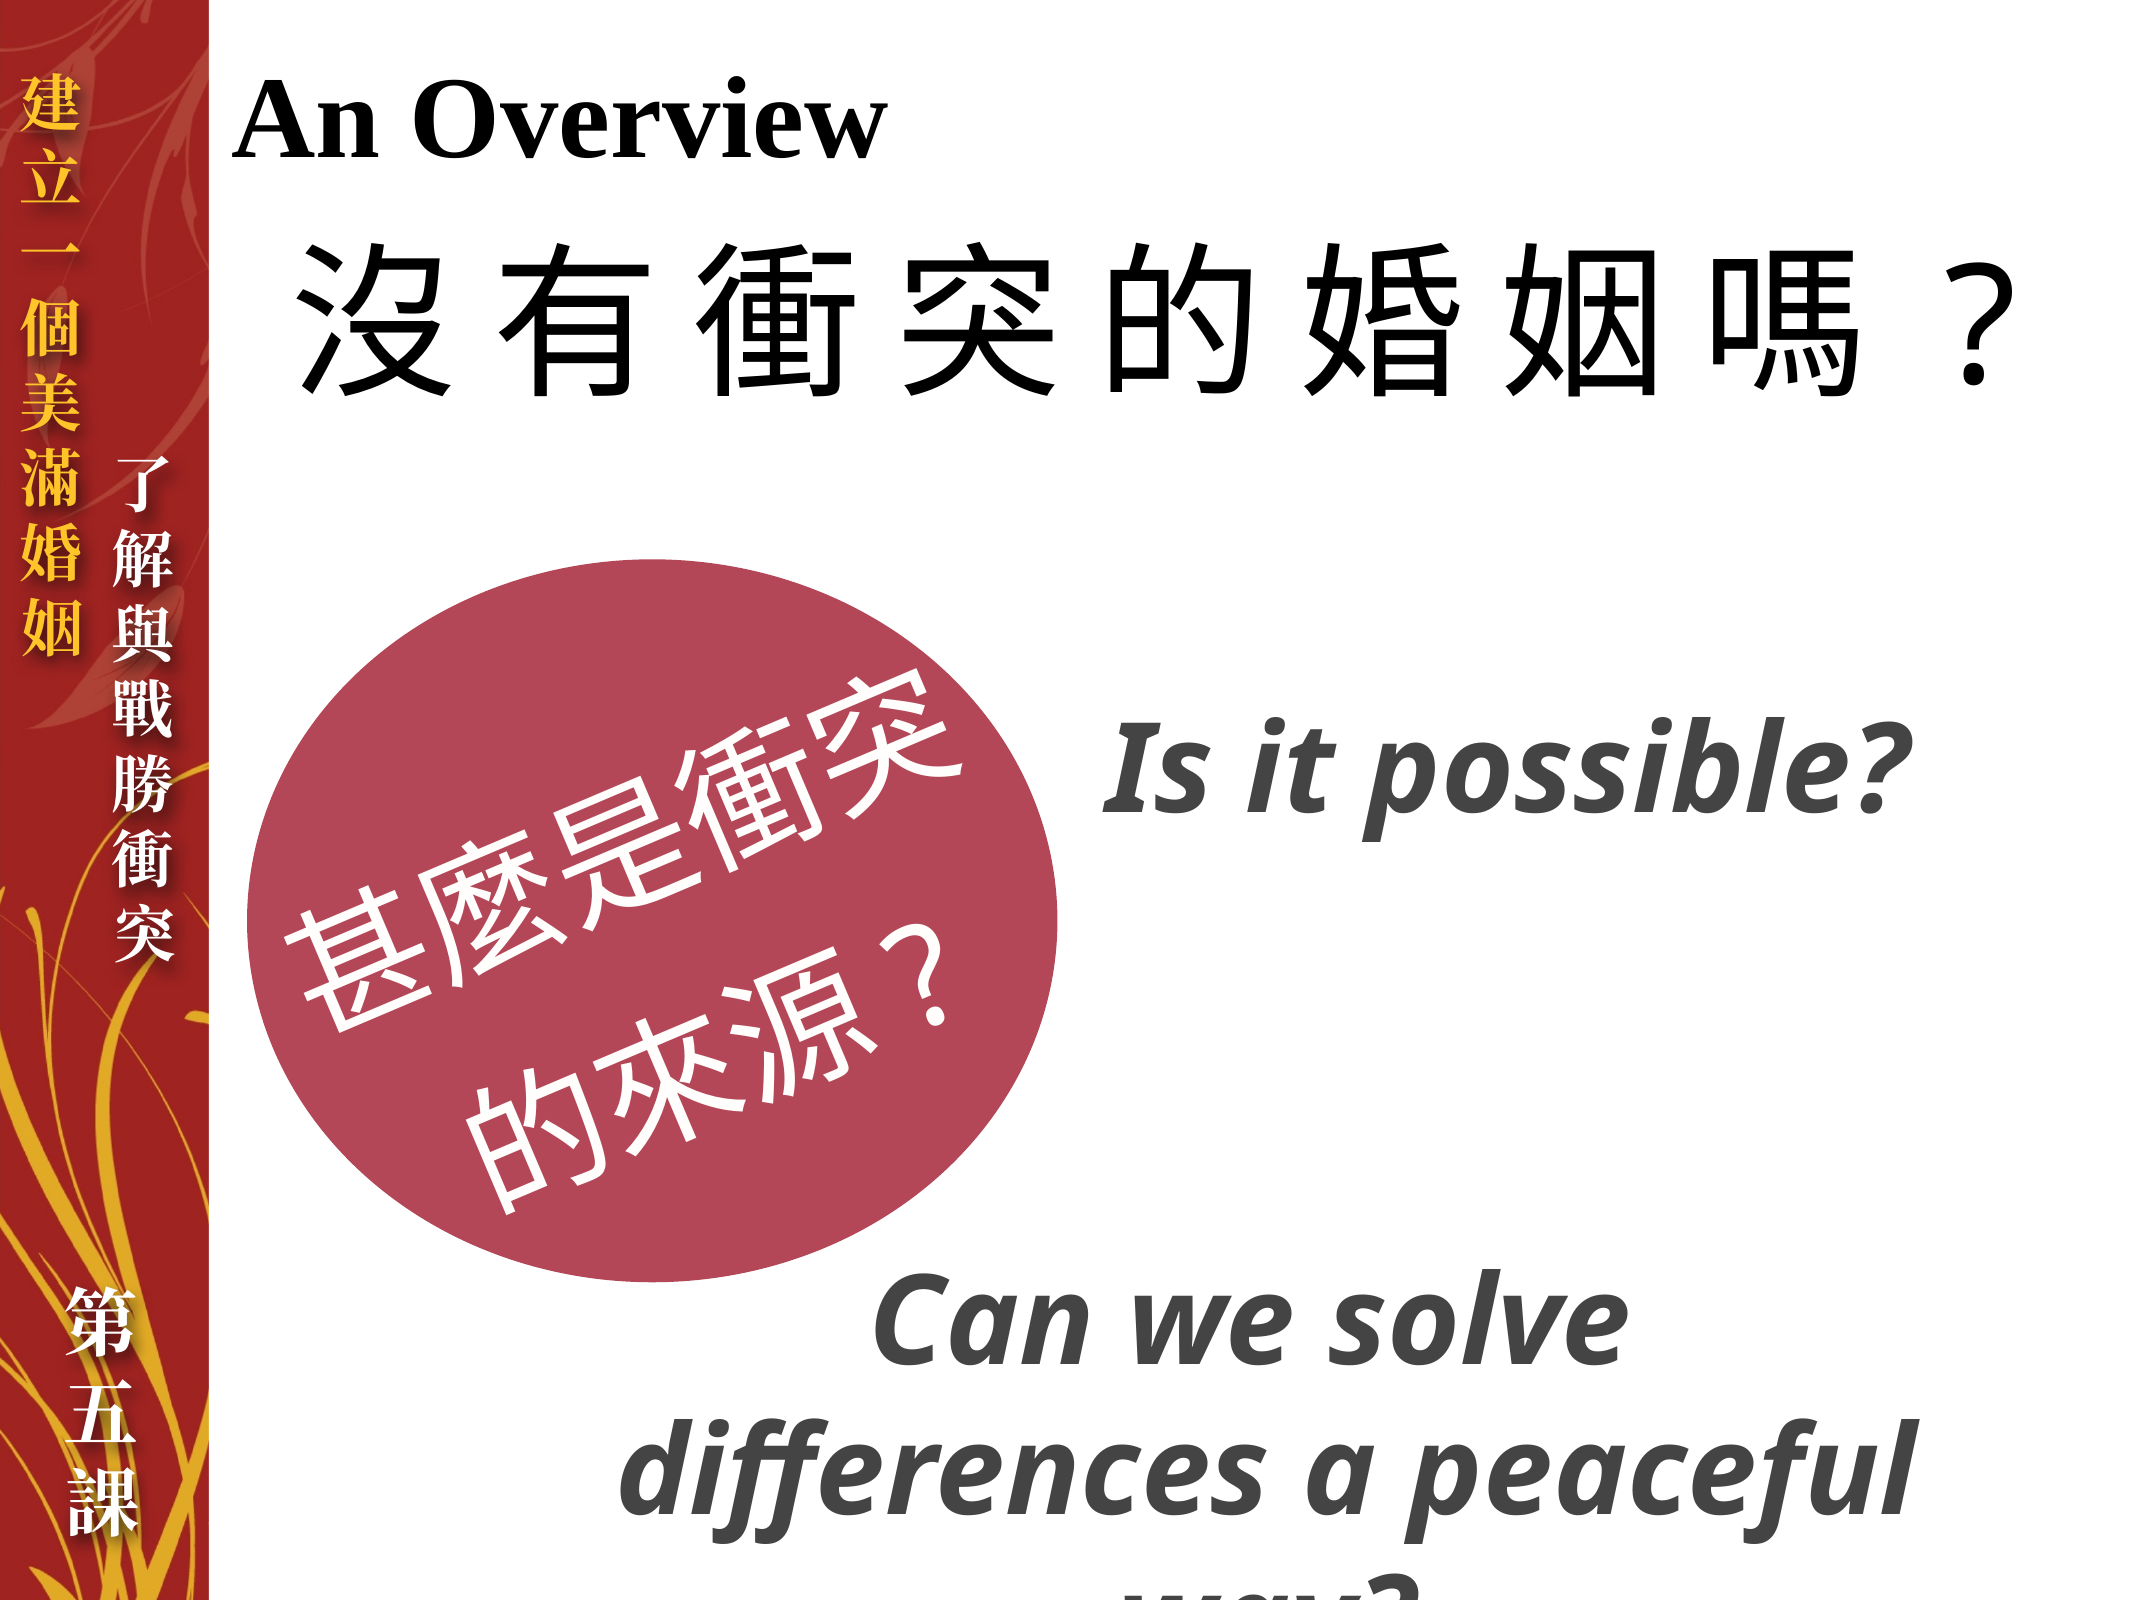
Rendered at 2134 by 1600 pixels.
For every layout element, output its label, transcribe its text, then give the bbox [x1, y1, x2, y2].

title An Overview [230, 1, 1572, 222]
text_box Can we solve differences a peaceful way? [474, 1231, 2059, 1600]
picture [0, 0, 208, 1600]
text_box Is it possible? [1097, 679, 1918, 846]
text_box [221, 559, 1062, 1283]
text_box 沒有衝突的婚姻嗎? [282, 208, 2072, 426]
